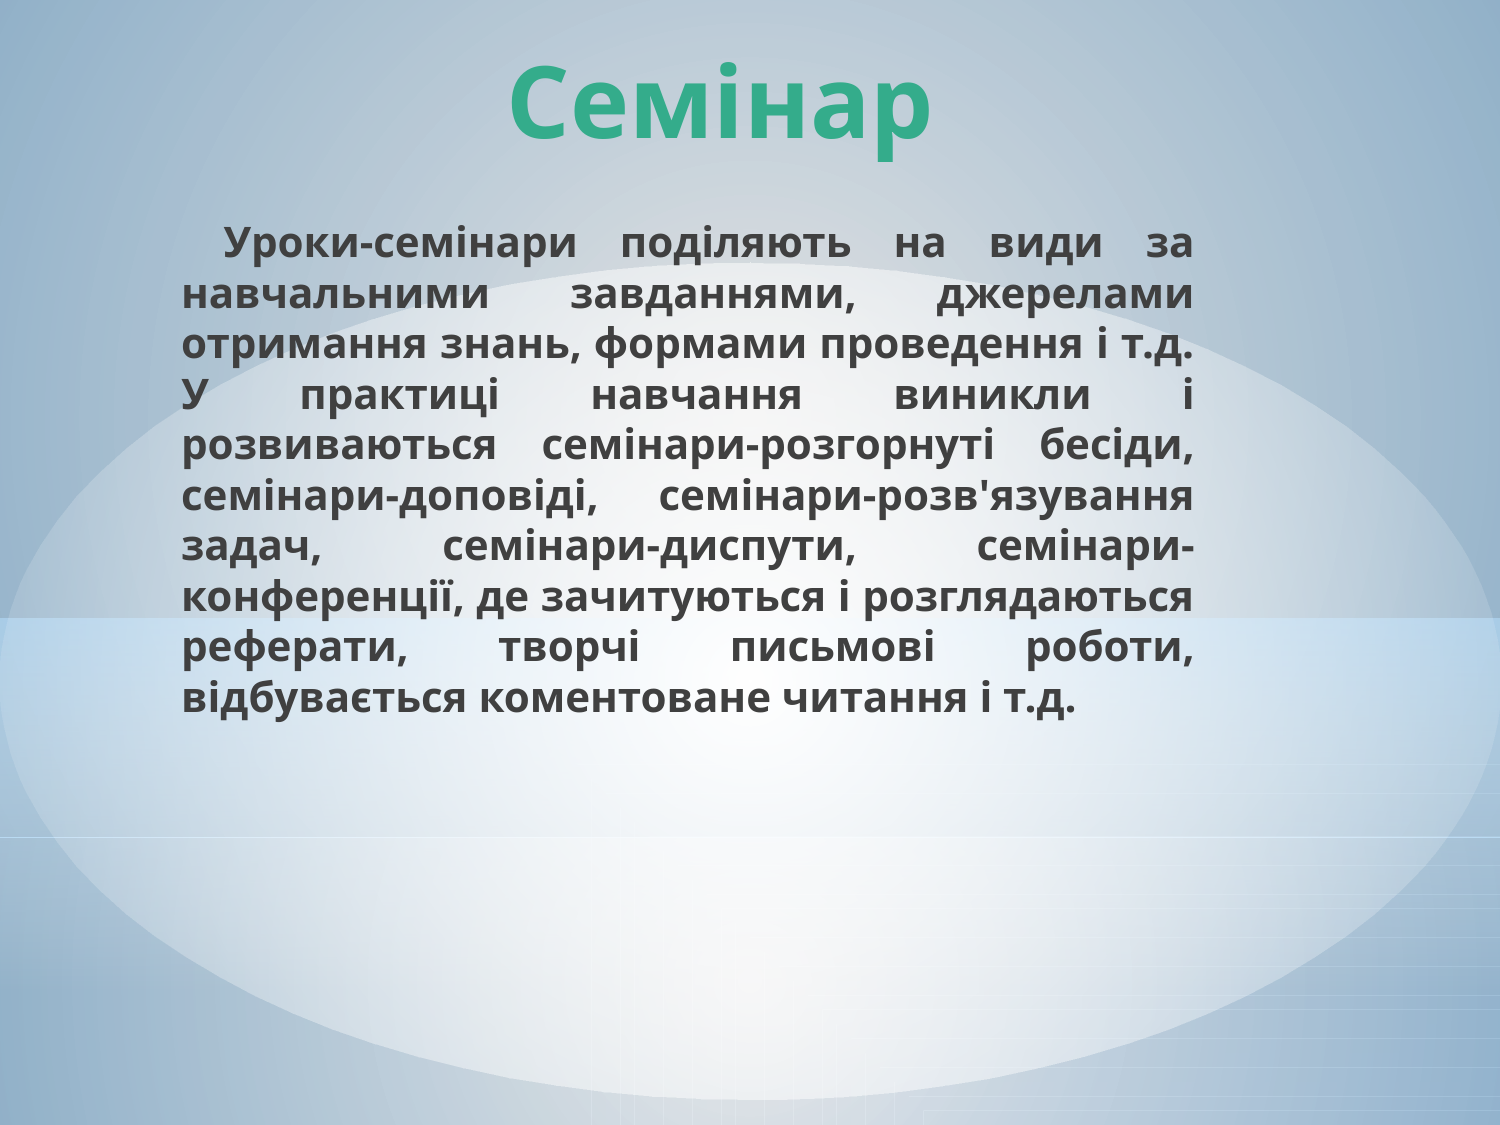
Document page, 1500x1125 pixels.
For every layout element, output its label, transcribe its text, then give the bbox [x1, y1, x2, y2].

list Уроки-семінари поділяють на види за навчальними завданнями, джерелами отримання знань, формами проведення і т.д. У практиці навчання виникли і розвиваються семінари-розгорнуті бесіди, семінари-доповіді, семінари-розв'язування задач, семінари-диспути, семінари-конференції, де зачитуються і розглядаються реферати, творчі письмові роботи, відбувається коментоване читання і т.д. [159, 208, 1210, 779]
title Семінар [398, 30, 975, 208]
